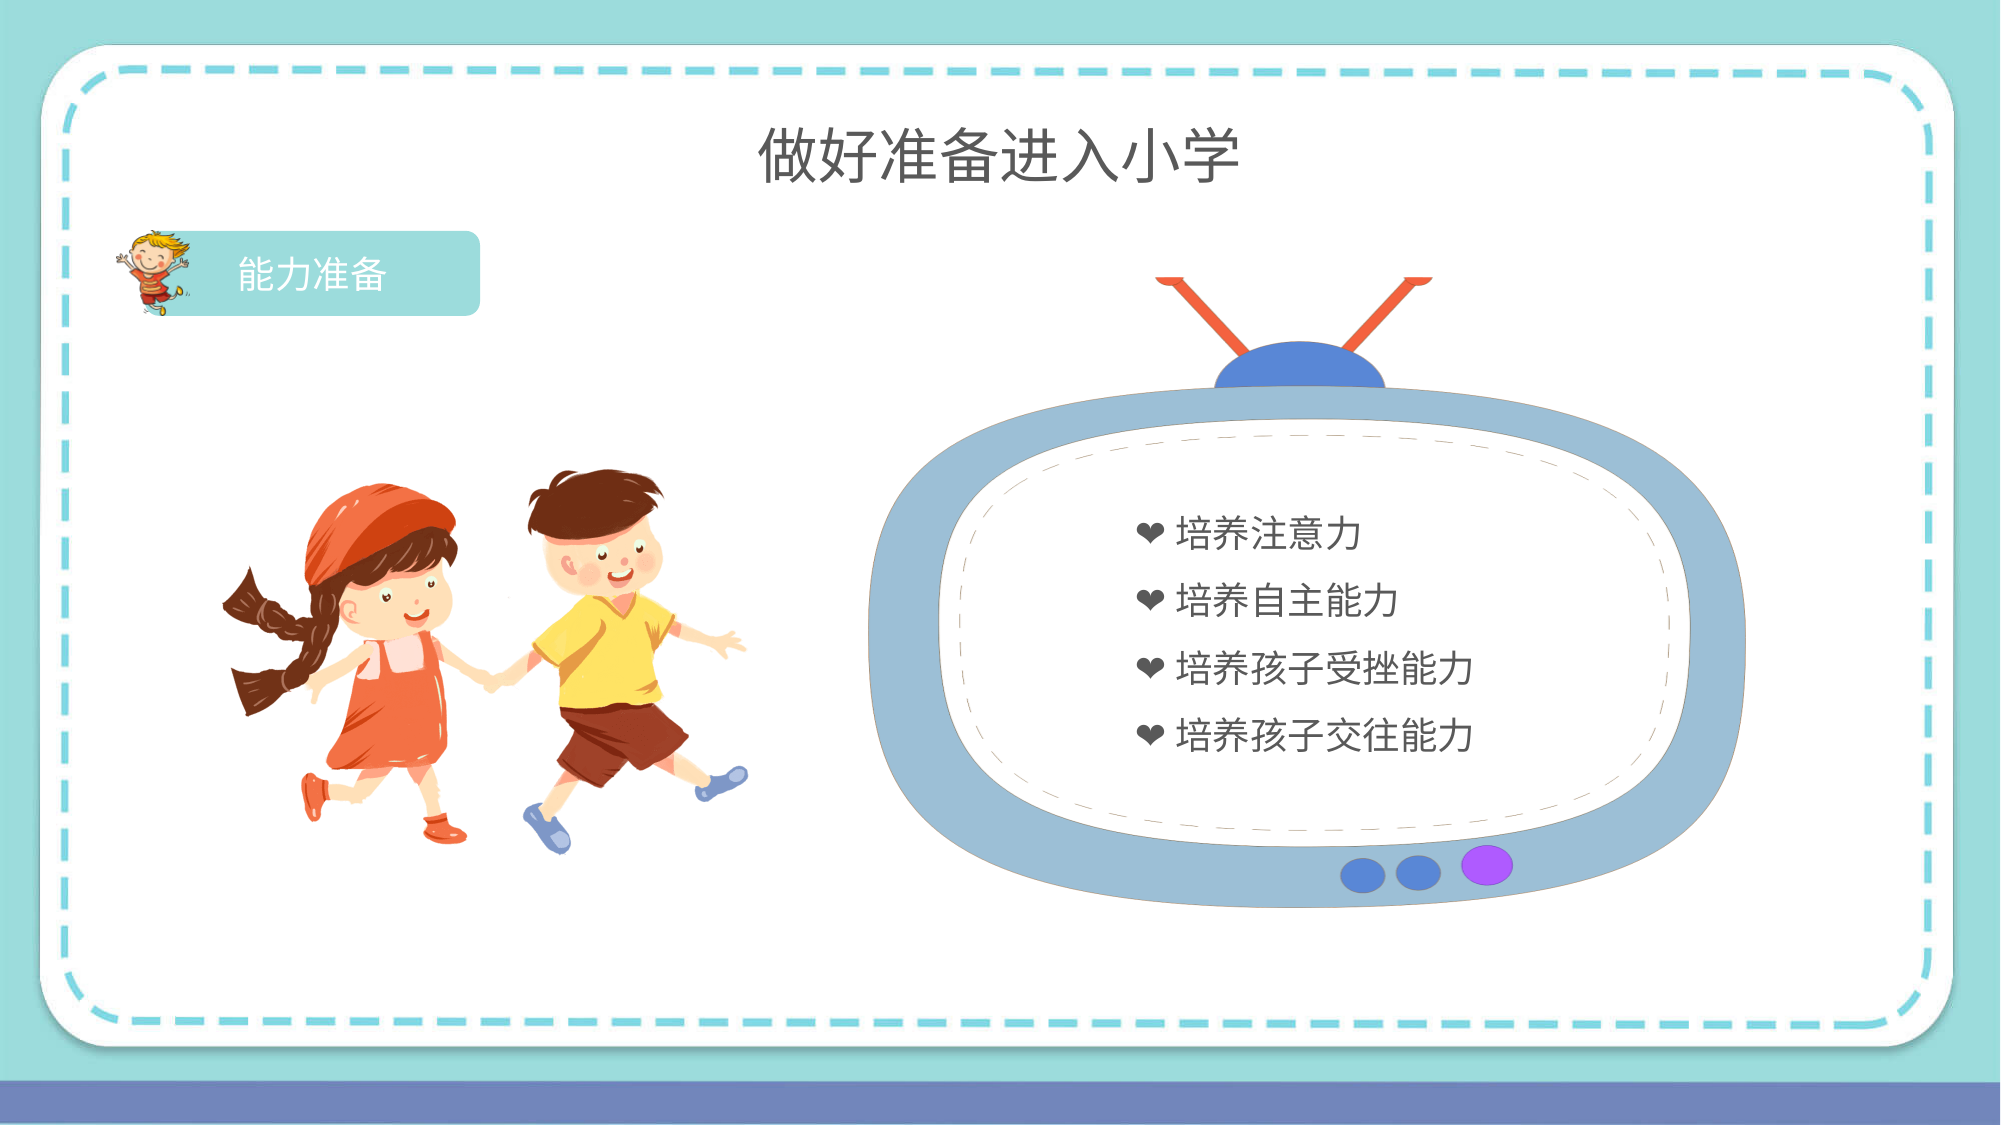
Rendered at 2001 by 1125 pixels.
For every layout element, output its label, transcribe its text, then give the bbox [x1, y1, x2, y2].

text_box 能力准备 [154, 229, 482, 317]
picture [0, 0, 2001, 1125]
text_box 做好准备进入小学 [743, 110, 1257, 198]
